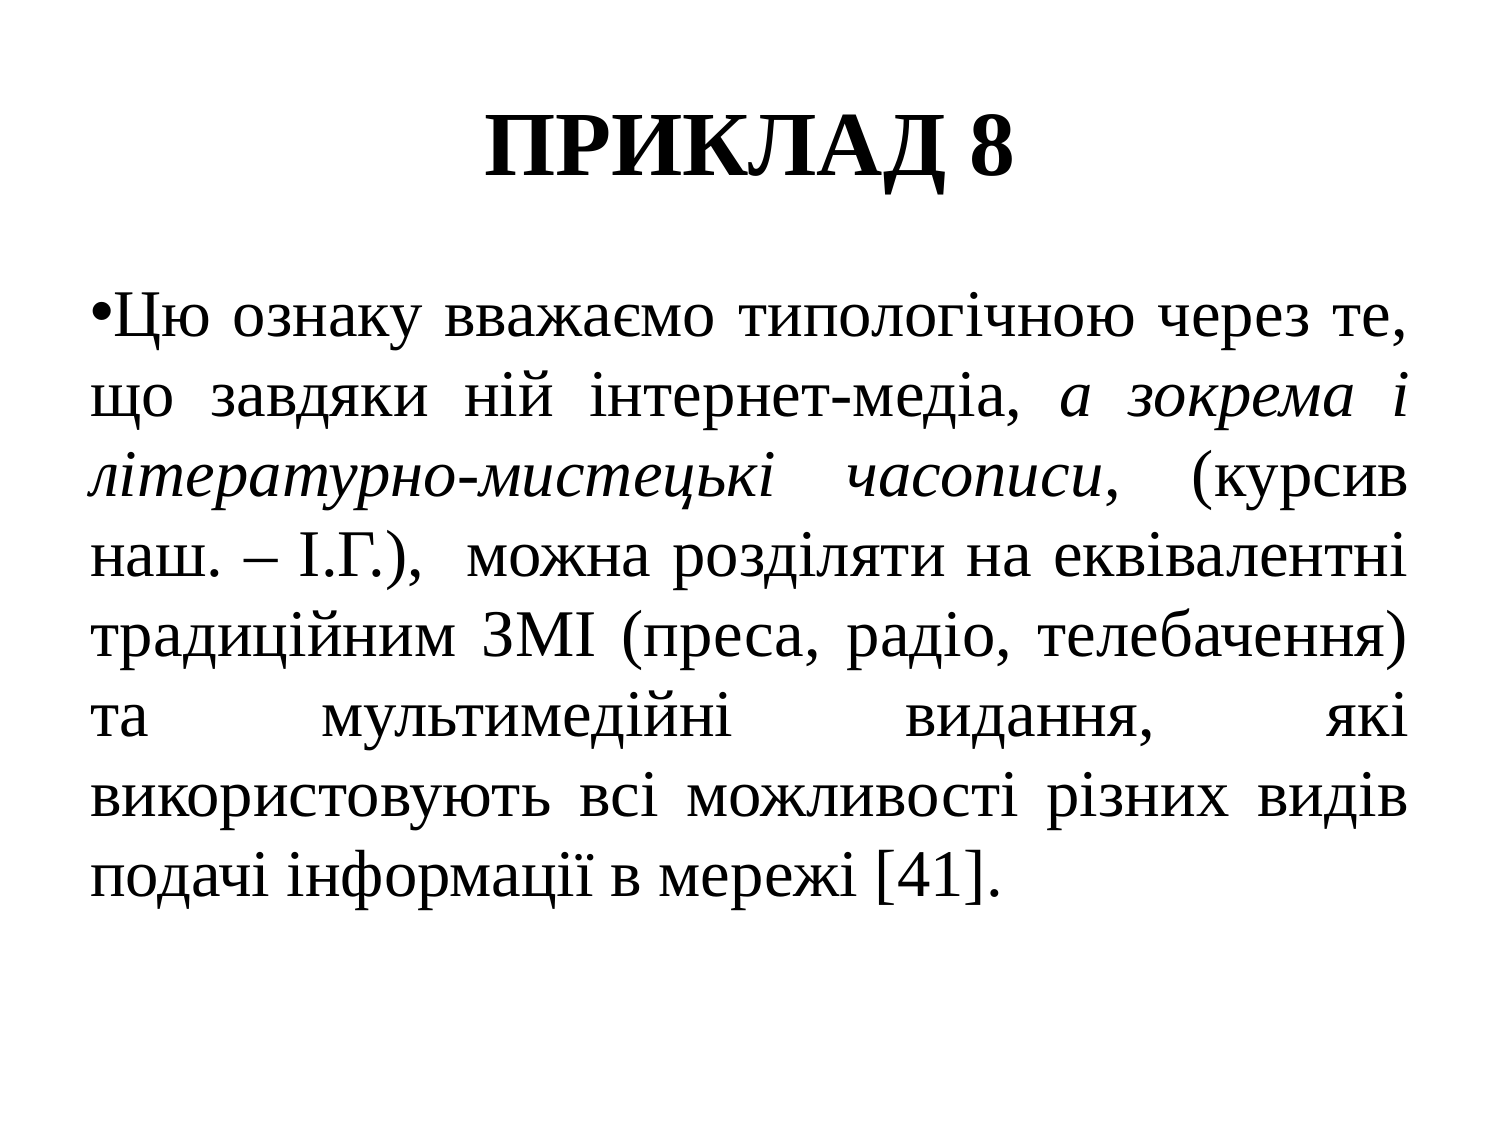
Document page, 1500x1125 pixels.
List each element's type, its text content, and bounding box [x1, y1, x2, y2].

title ПРИКЛАД 8 [75, 45, 1425, 233]
list Цю ознаку вважаємо типологічною через те, що завдяки ній інтернет-медіа, а зокрема і літературно-мистецькі часописи, (курсив наш. – І.Г.), можна розділяти на еквівалентні традиційним ЗМІ (преса, радіо, телебачення) та мультимедійні видання, які використовують всі можливості різних видів подачі інформації в мережі [41]. [75, 262, 1425, 1005]
